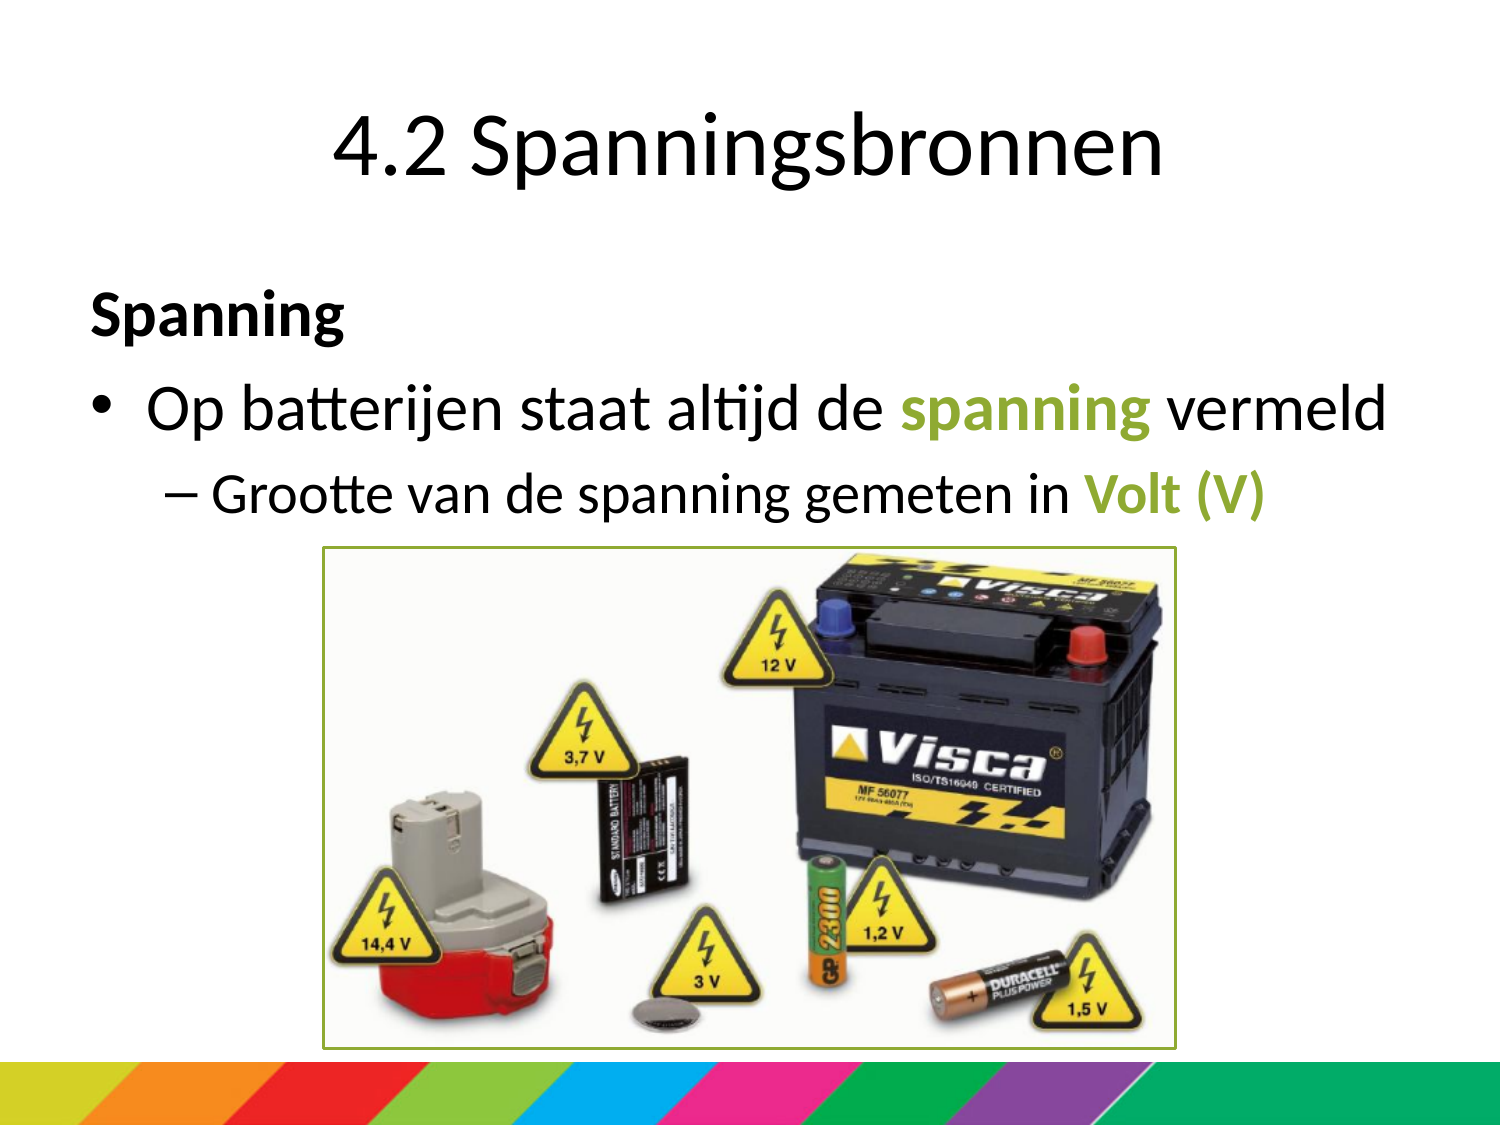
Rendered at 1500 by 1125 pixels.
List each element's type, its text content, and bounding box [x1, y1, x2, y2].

list Spanning Op batterijen staat altijd de spanning vermeld Grootte van de spanning gemeten in Volt (V) [75, 262, 1425, 1005]
picture [324, 548, 1174, 1047]
picture [656, 1062, 1500, 1125]
picture [0, 1062, 574, 1125]
title 4.2 Spanningsbronnen [75, 45, 1425, 233]
